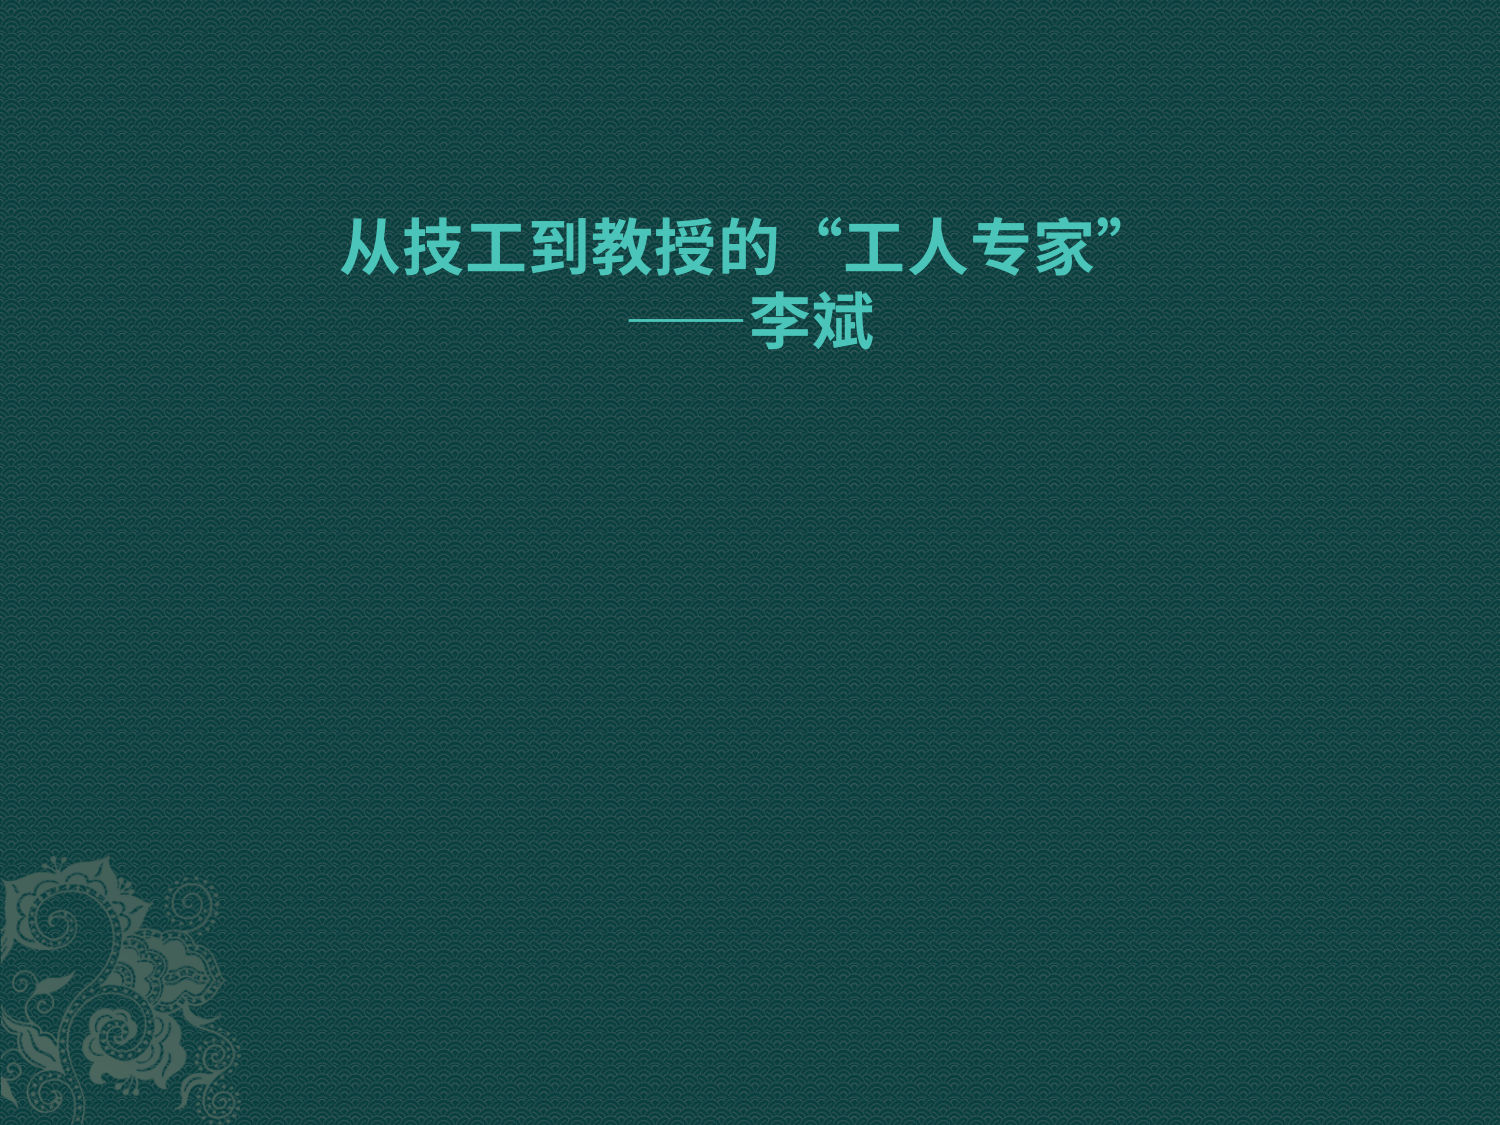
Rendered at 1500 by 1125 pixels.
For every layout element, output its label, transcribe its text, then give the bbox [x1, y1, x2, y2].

title 从技工到教授的“工人专家” ——李斌 [112, 199, 1388, 441]
